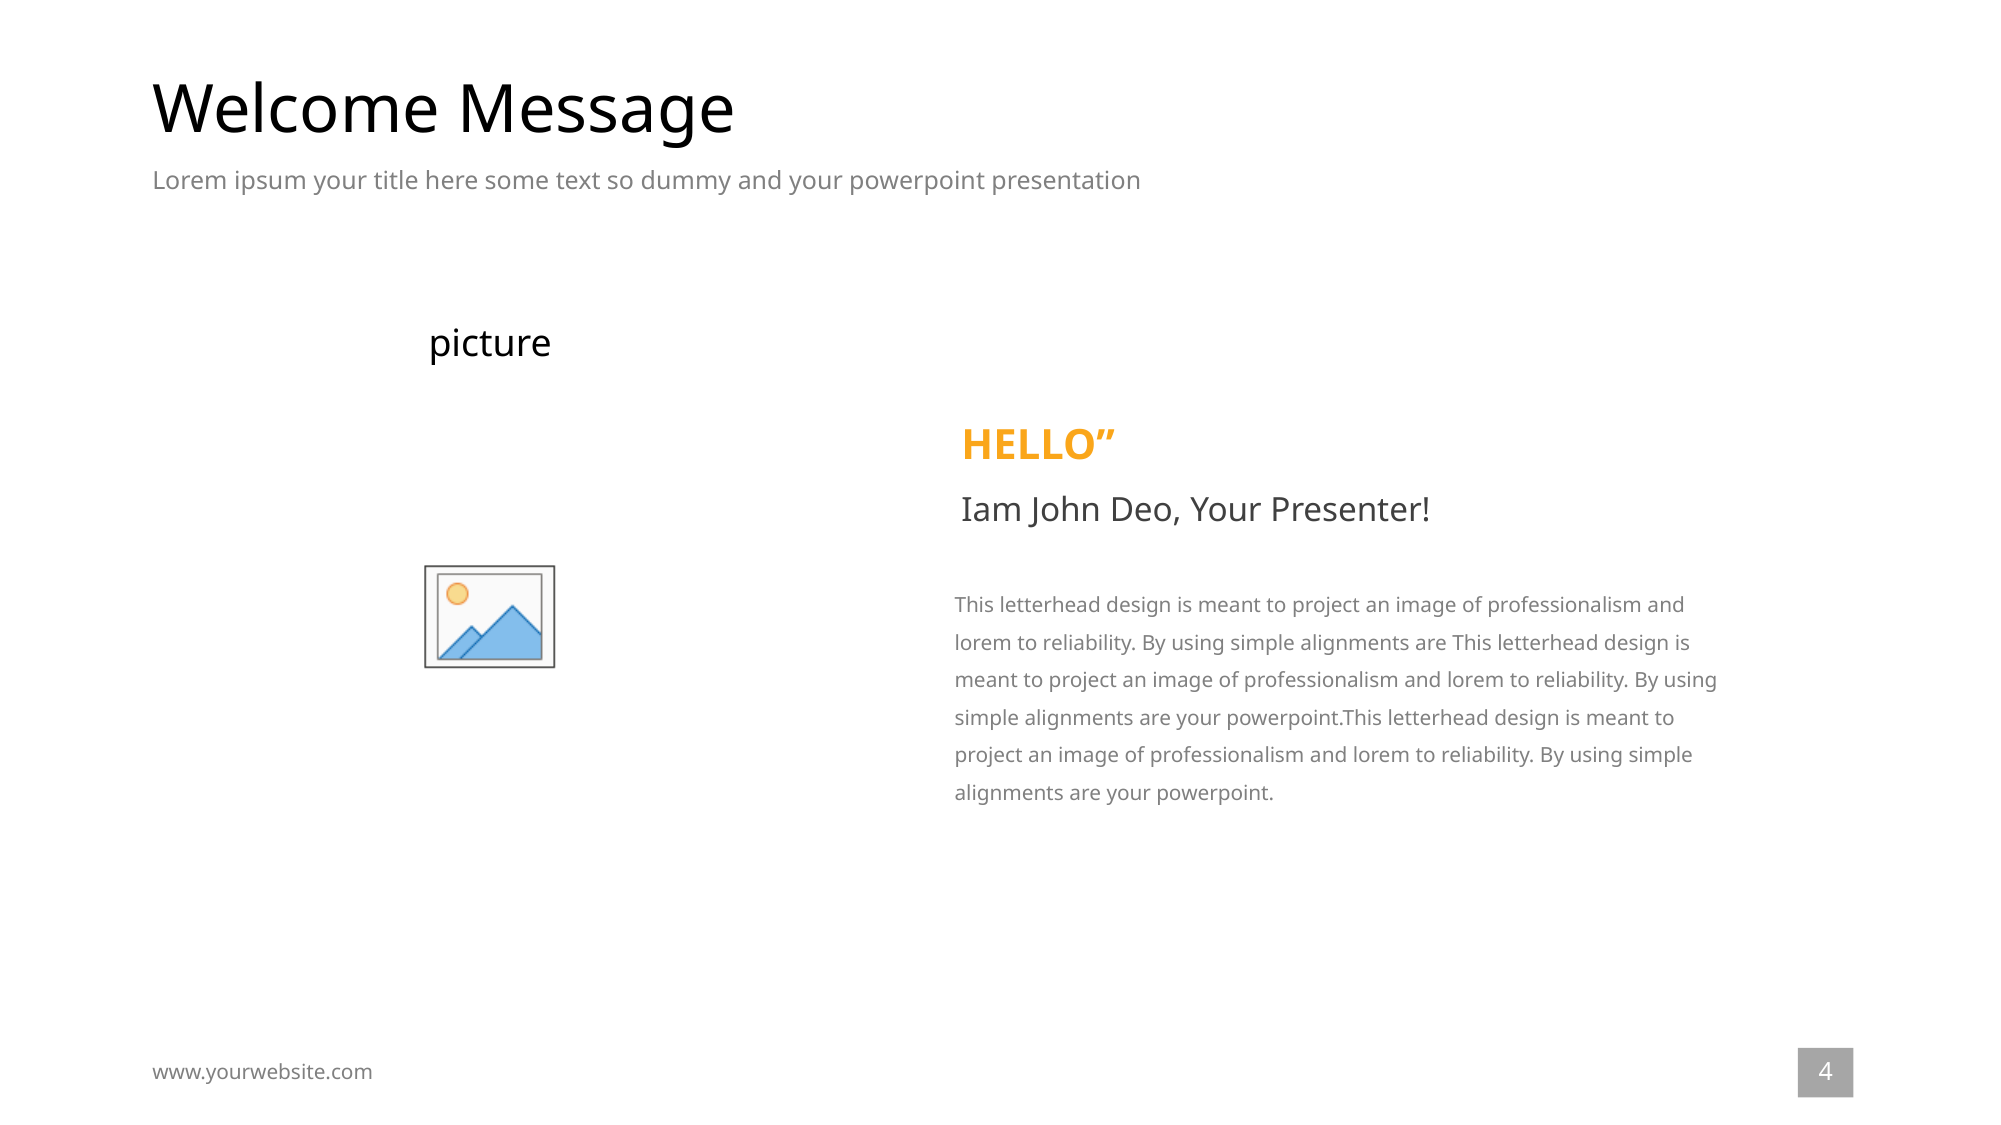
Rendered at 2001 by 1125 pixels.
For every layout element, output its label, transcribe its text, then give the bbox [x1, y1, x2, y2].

list Lorem ipsum your title here some text so dummy and your powerpoint presentation [137, 160, 1863, 207]
title Welcome Message [137, 55, 1863, 160]
footer www.yourwebsite.com [137, 1042, 415, 1103]
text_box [946, 410, 1731, 811]
slide_number 4 [1788, 1042, 1863, 1103]
picture [137, 311, 844, 923]
